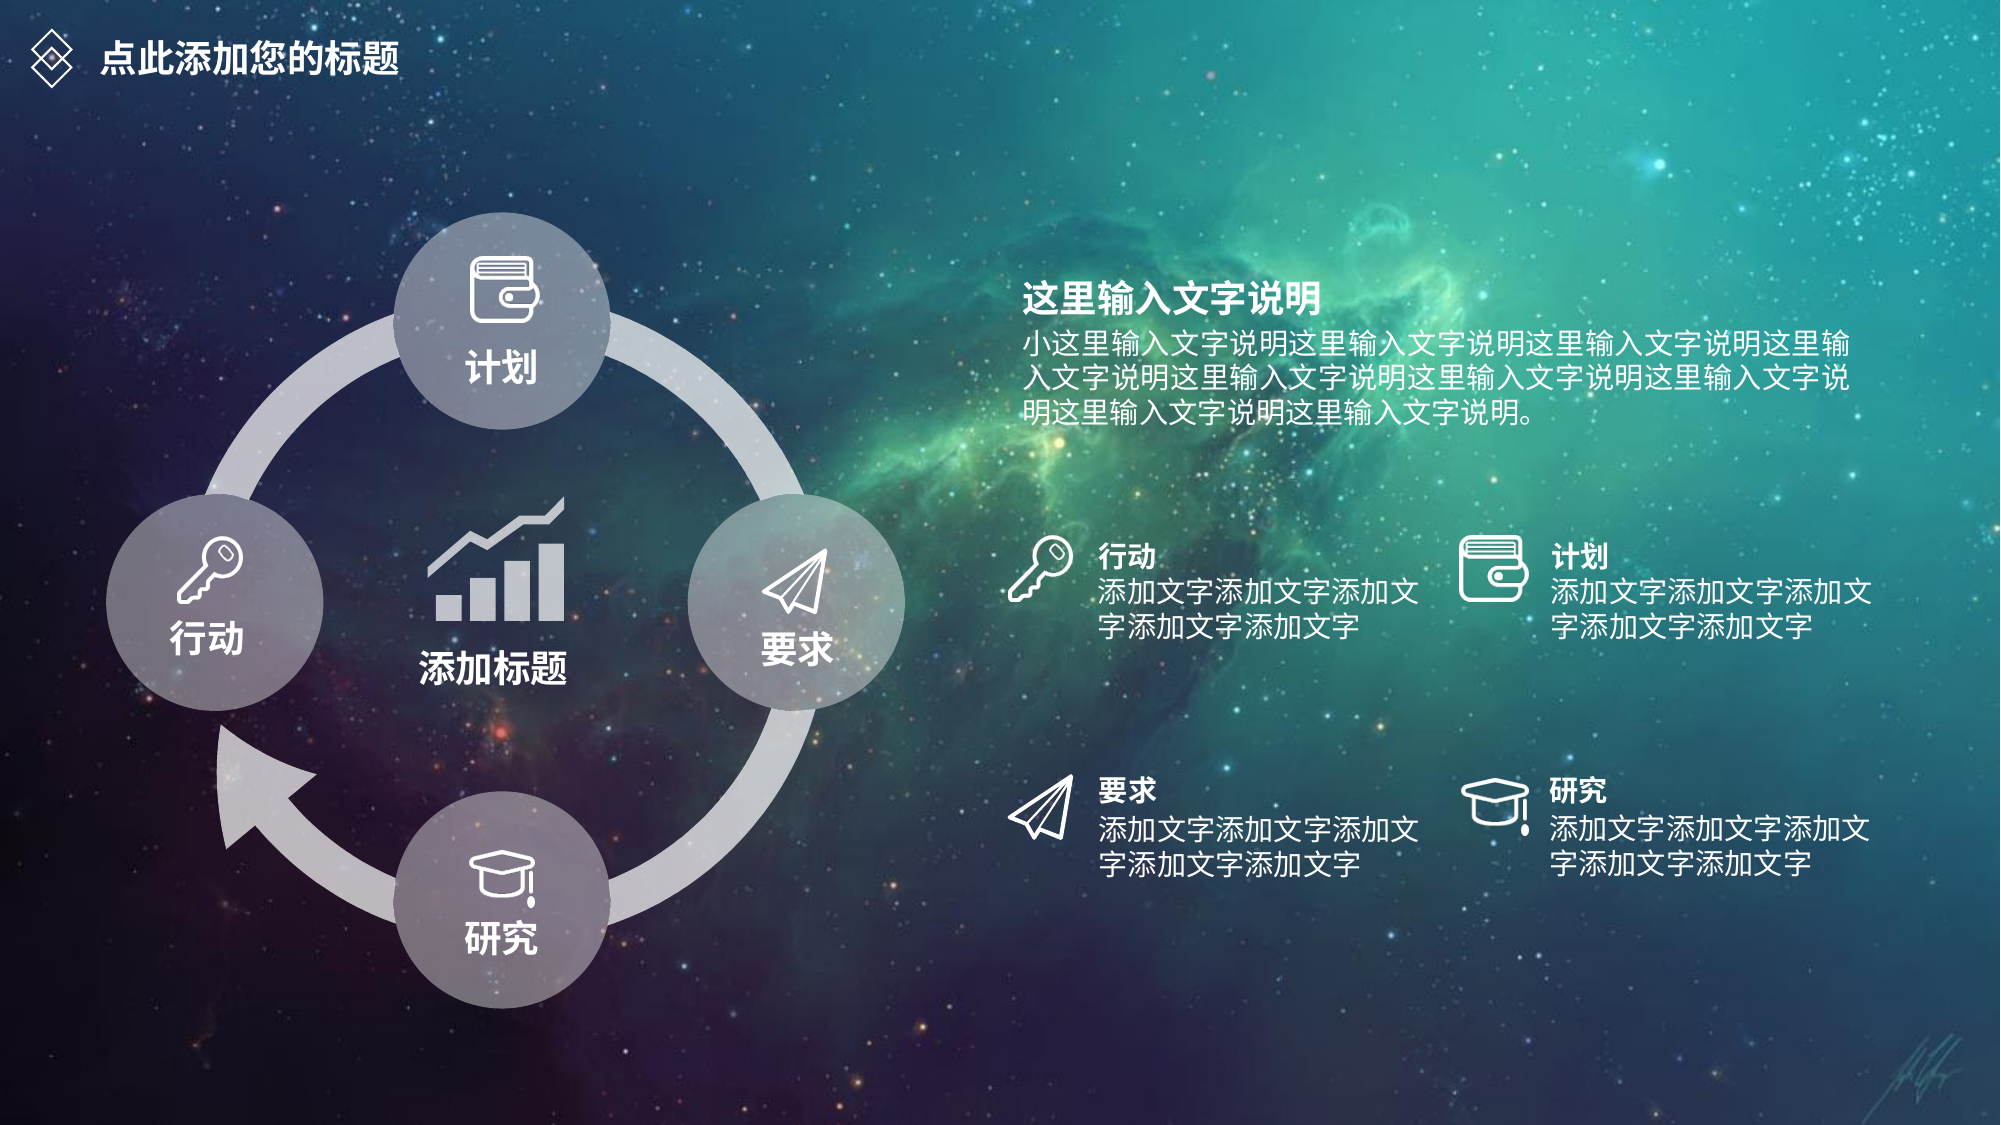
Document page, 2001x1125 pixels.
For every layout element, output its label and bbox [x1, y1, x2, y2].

text_box [427, 496, 565, 621]
picture [0, 0, 2000, 1125]
text_box [32, 29, 72, 88]
text_box [1007, 266, 1867, 439]
